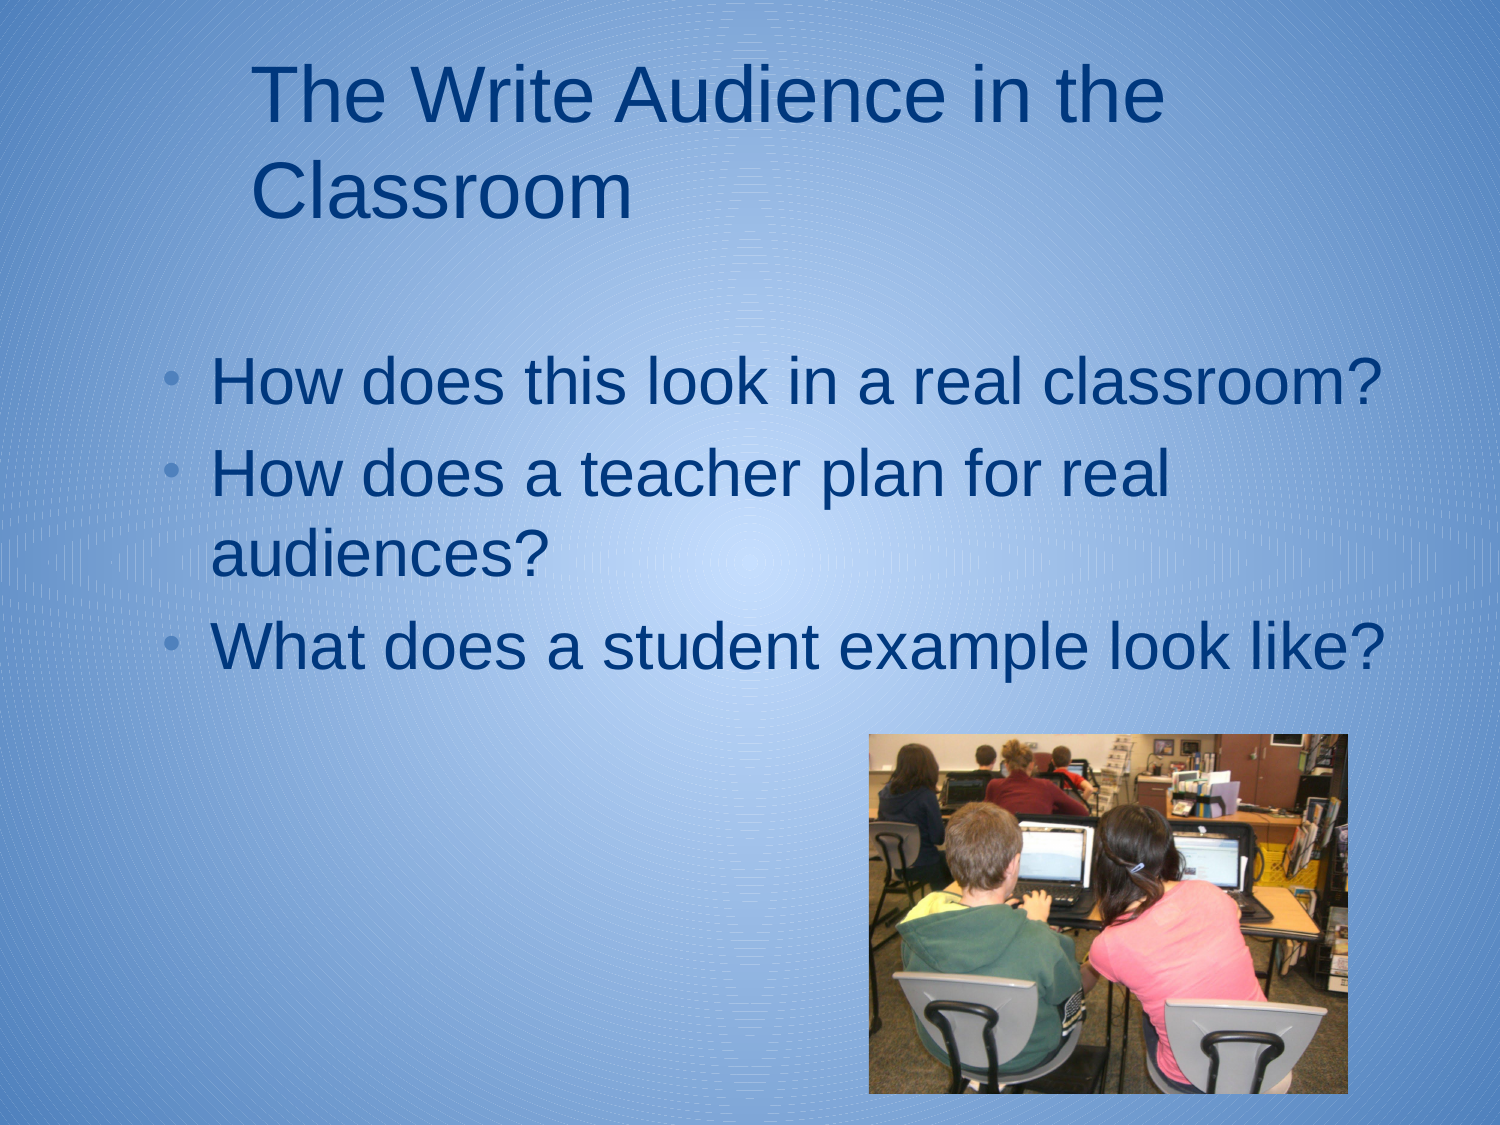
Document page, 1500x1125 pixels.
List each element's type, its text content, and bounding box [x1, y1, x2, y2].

list How does this look in a real classroom? How does a teacher plan for real audiences? What does a student example look like? [134, 237, 1412, 891]
text_box [868, 734, 1348, 1094]
title The Write Audience in the Classroom [235, 35, 1466, 243]
